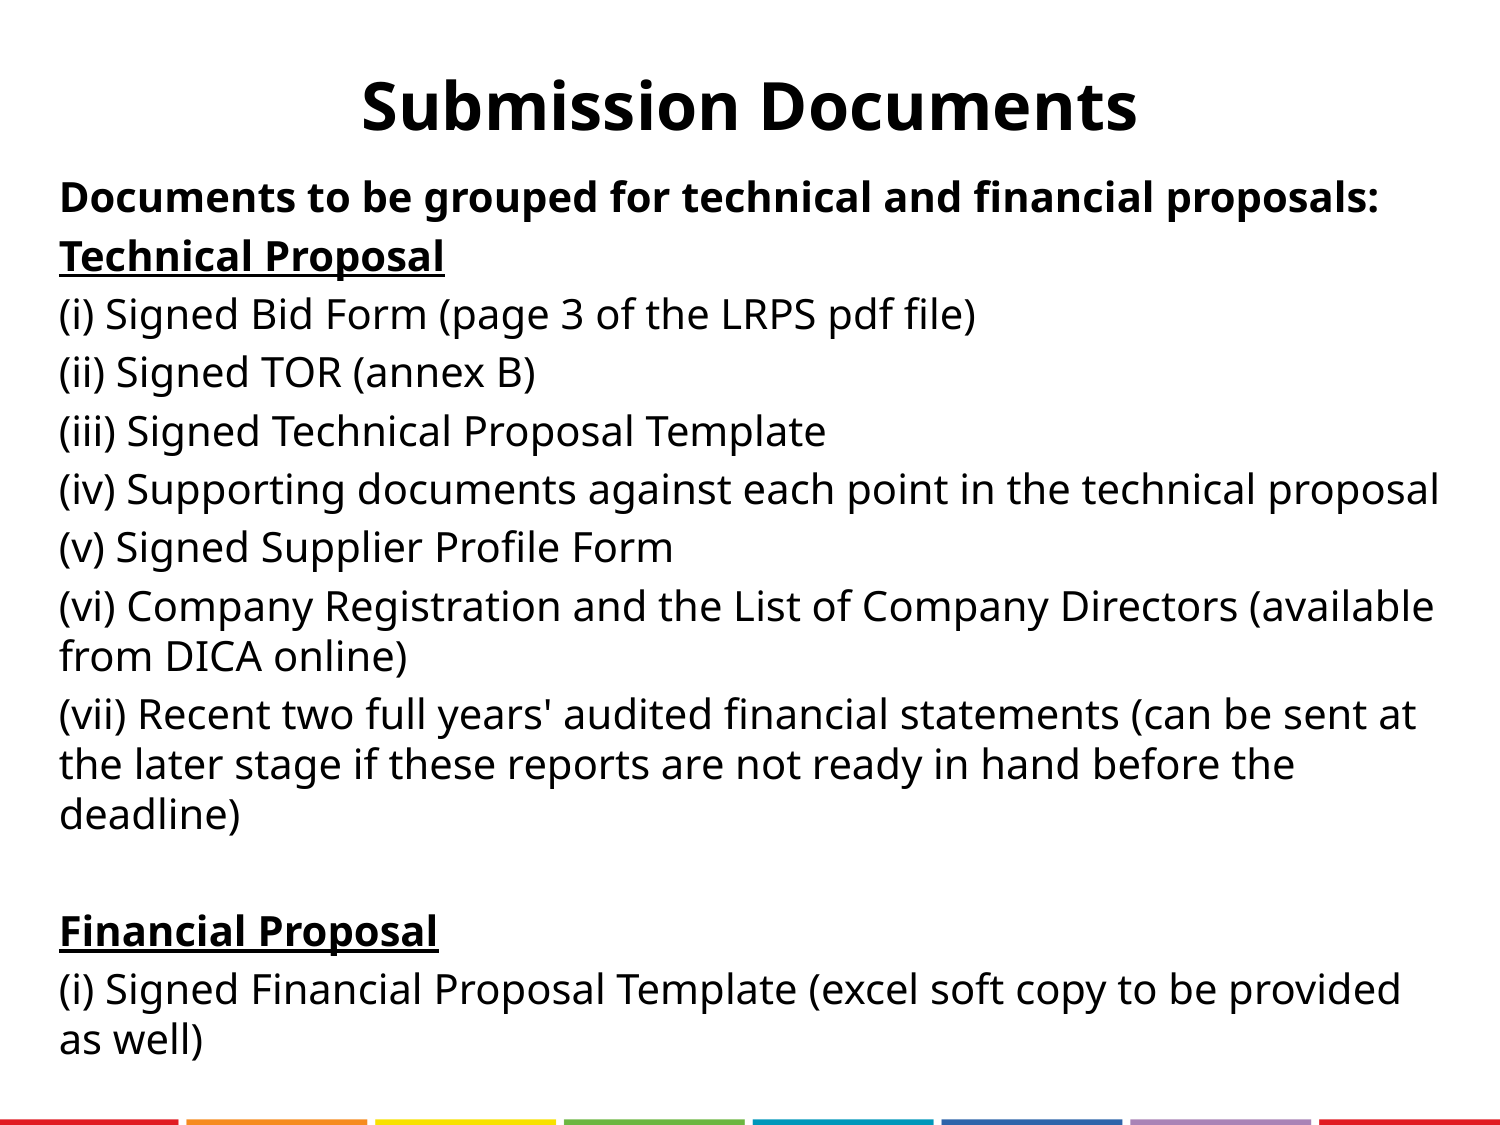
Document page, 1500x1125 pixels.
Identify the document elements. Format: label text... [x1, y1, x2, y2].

title Submission Documents [75, 45, 1425, 163]
list Documents to be grouped for technical and financial proposals: Technical Proposal (i) Signed Bid Form (page 3 of the LRPS pdf file) (ii) Signed TOR (annex B) (iii) Signed Technical Proposal Template (iv) Supporting documents against each point in the technical proposal (v) Signed Supplier Profile Form (vi) Company Registration and the List of Company Directors (available from DICA online) (vii) Recent two full years' audited financial statements (can be sent at the later stage if these reports are not ready in hand before the deadline) Financial Proposal (i) Signed Financial Proposal Template (excel soft copy to be provided as well) [43, 163, 1465, 1103]
picture [0, 1117, 1500, 1125]
